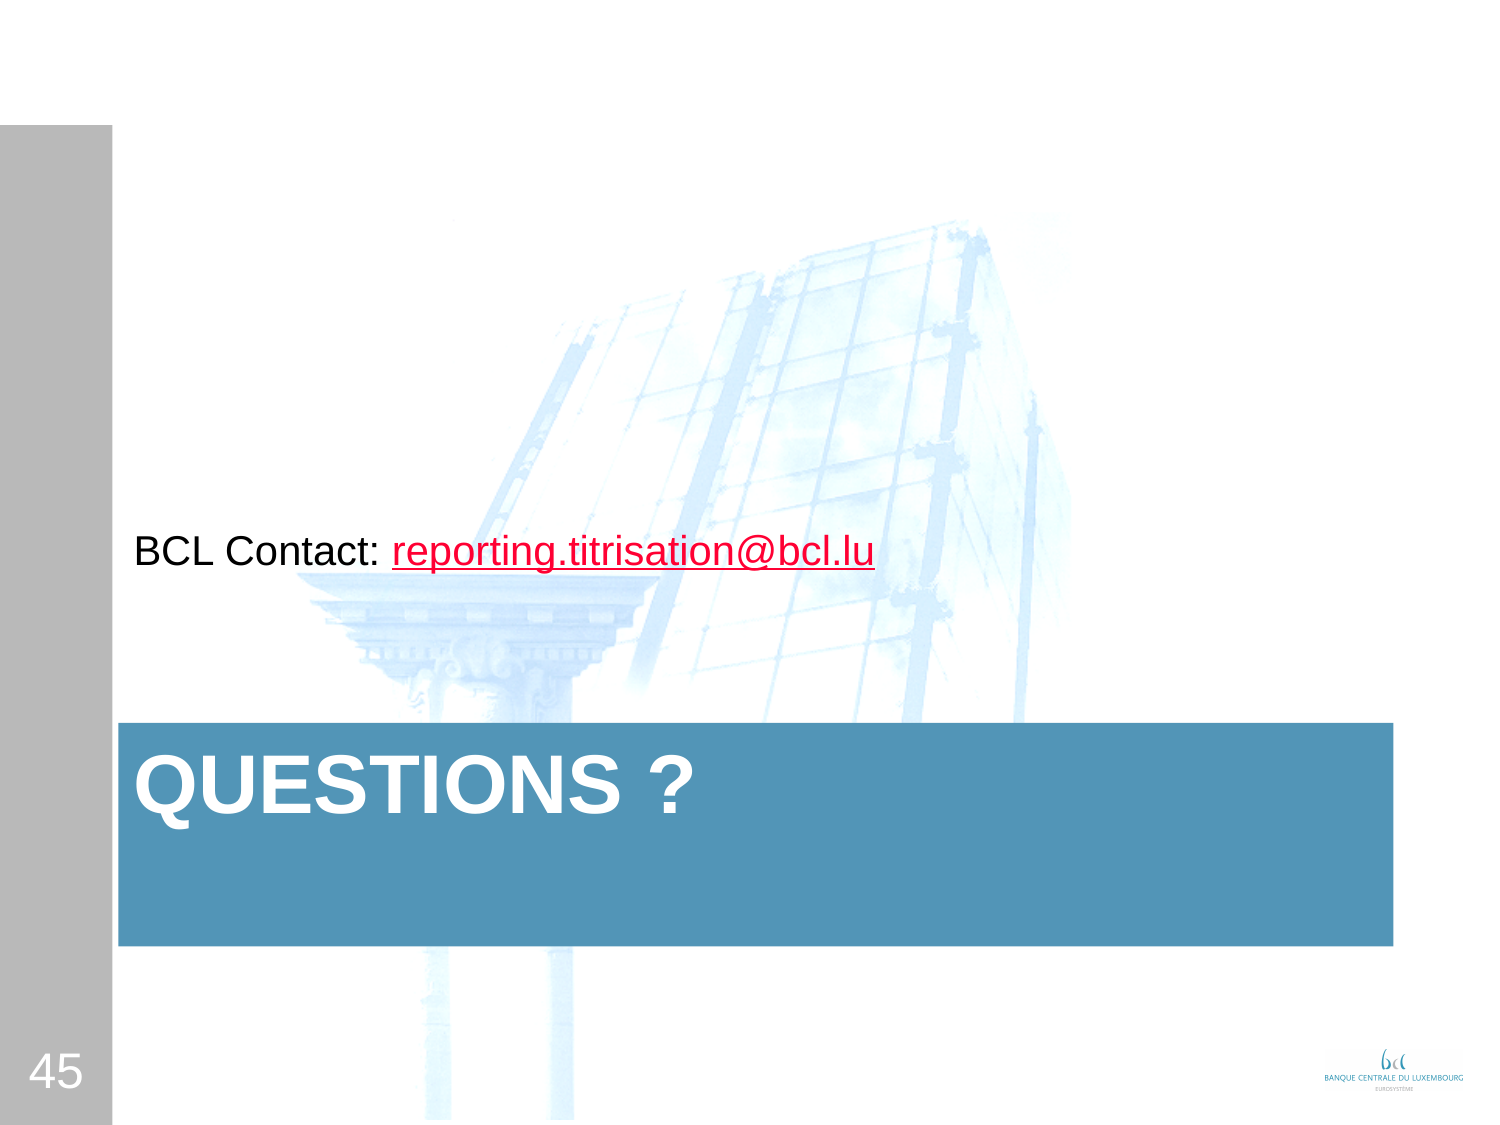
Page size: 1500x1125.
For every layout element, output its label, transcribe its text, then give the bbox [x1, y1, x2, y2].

picture [287, 212, 1500, 1120]
slide_number 45 [0, 1012, 113, 1125]
title Questions ? [118, 724, 1394, 947]
list BCL Contact: reporting.titrisation@bcl.lu [118, 476, 1394, 724]
